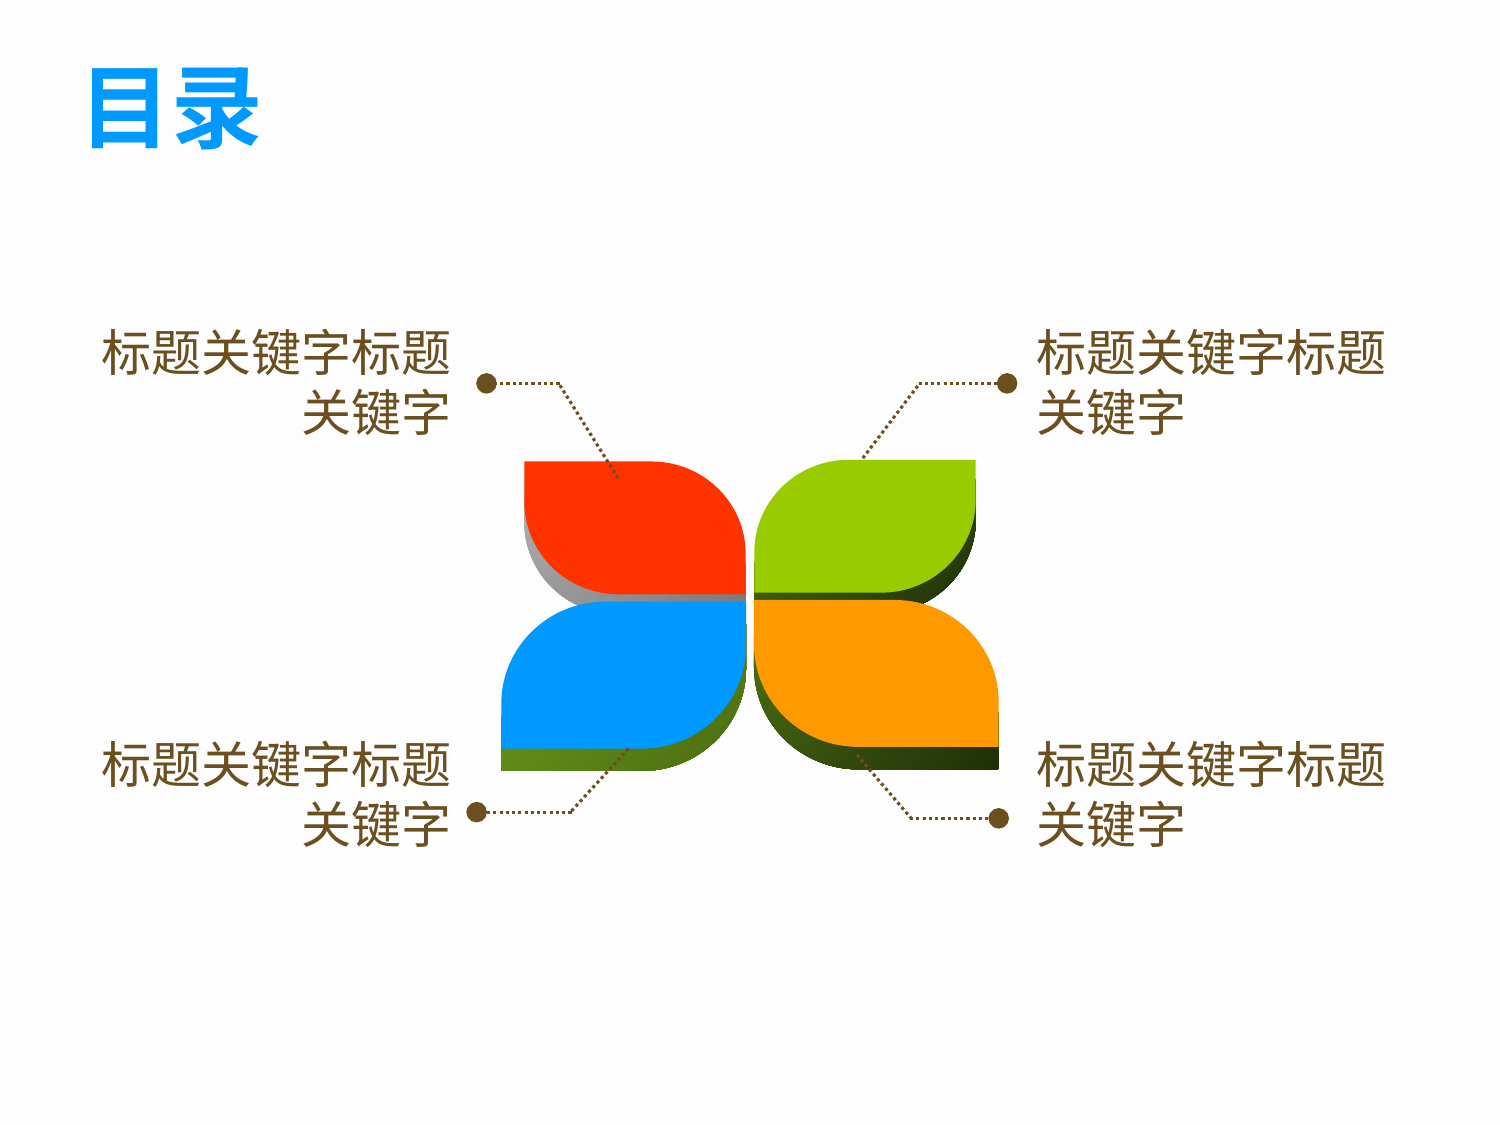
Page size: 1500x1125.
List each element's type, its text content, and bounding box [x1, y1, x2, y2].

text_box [879, 350, 975, 458]
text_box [504, 364, 600, 497]
text_box 标题关键字标题关键字 [83, 314, 467, 510]
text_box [520, 704, 585, 857]
text_box 目录 [64, 42, 632, 168]
text_box 标题关键字标题关键字 [1021, 314, 1405, 510]
text_box 标题关键字标题关键字 [1021, 725, 1405, 921]
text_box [500, 459, 999, 772]
text_box 标题关键字标题关键字 [83, 725, 467, 921]
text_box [895, 715, 960, 858]
